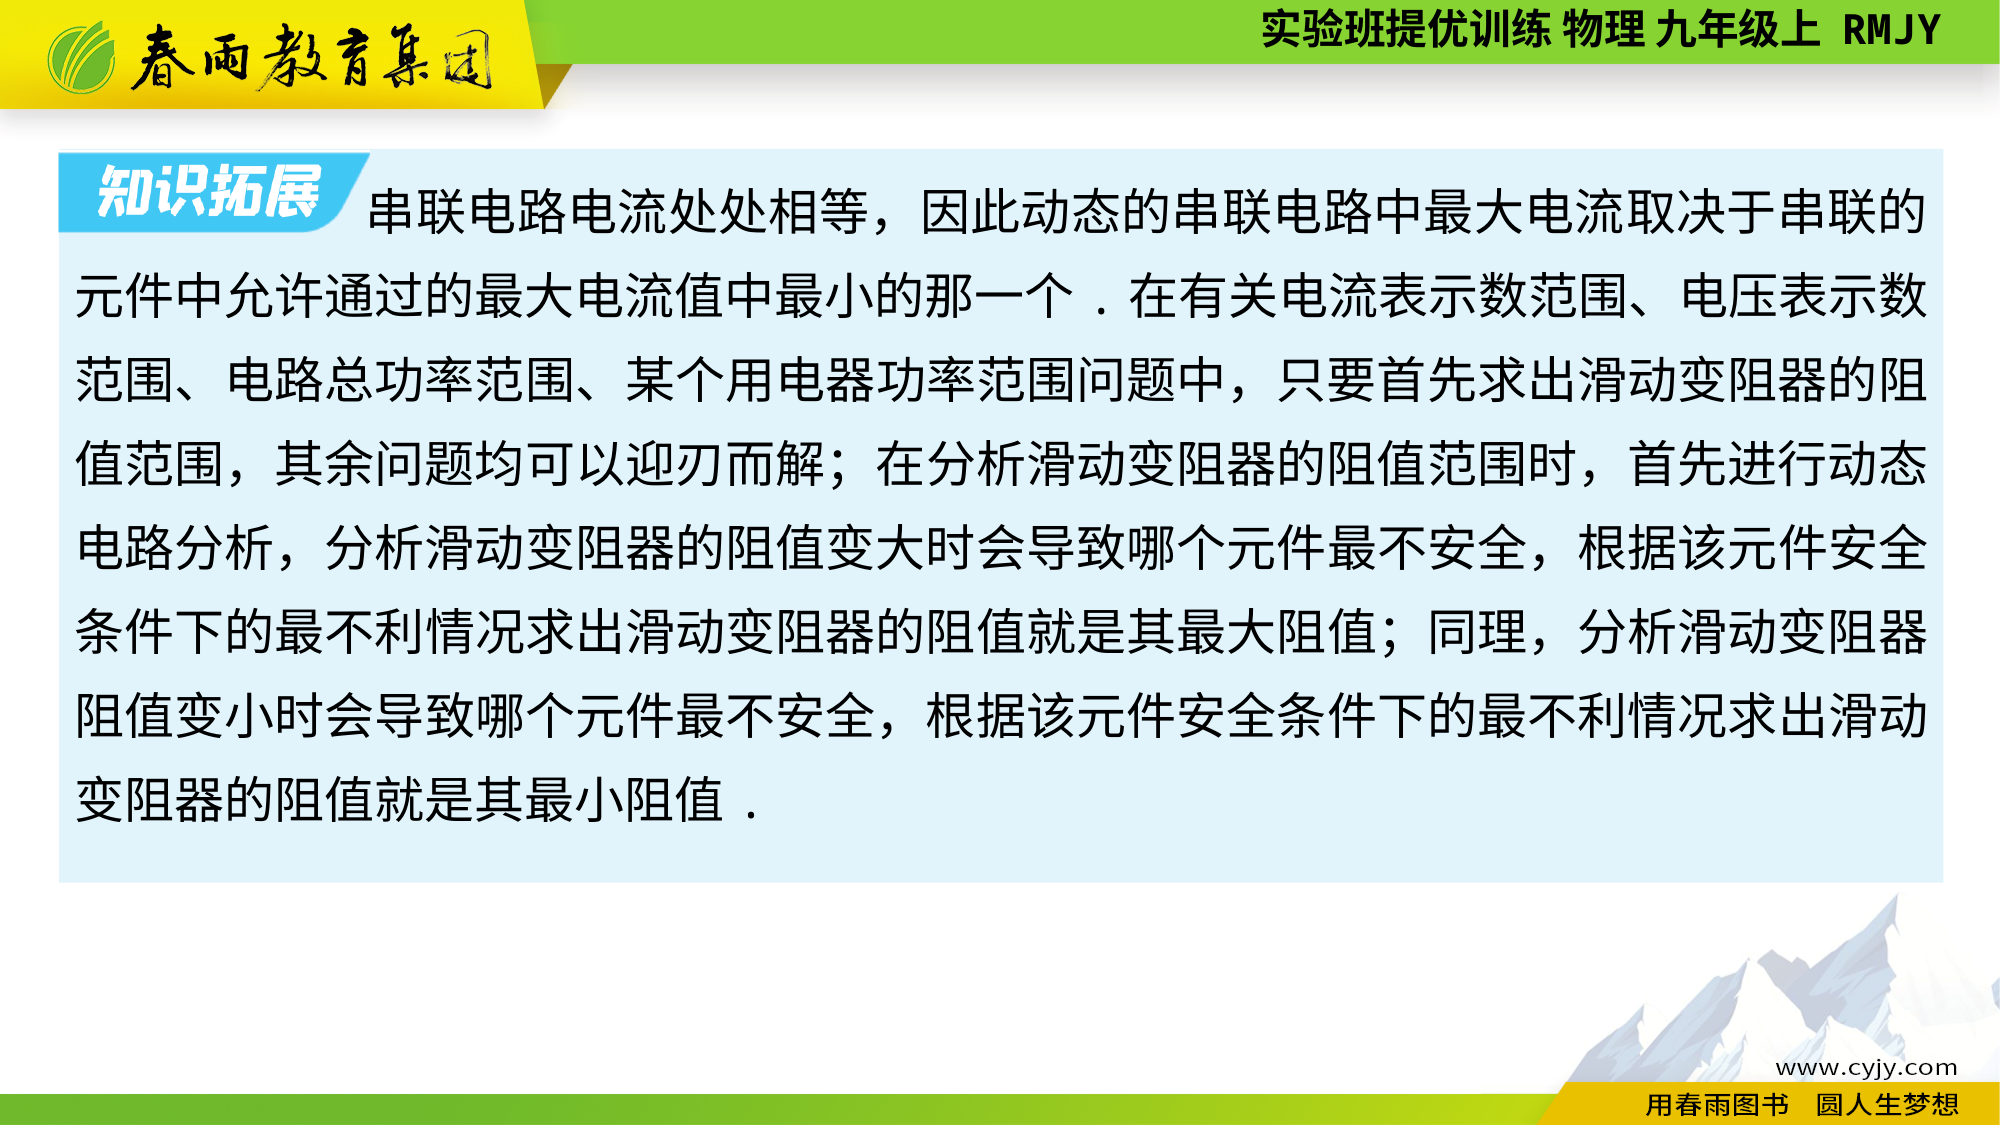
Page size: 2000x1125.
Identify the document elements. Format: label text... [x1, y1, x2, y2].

picture [0, 0, 2000, 1125]
list 串联电路电流处处相等，因此动态的串联电路中最大电流取决于串联的元件中允许通过的最大电流值中最小的那一个.在有关电流表示数范围、电压表示数范围、电路总功率范围、某个用电器功率范围问题中，只要首先求出滑动变阻器的阻值范围，其余问题均可以迎刃而解；在分析滑动变阻器的阻值范围时，首先进行动态电路分析，分析滑动变阻器的阻值变大时会导致哪个元件最不安全，根据该元件安全条件下的最不利情况求出滑动变阻器的阻值就是其最大阻值；同理，分析滑动变阻器阻值变小时会导致哪个元件最不安全，根据该元件安全条件下的最不利情况求出滑动变阻器的阻值就是其最小阻值. [59, 148, 1944, 883]
